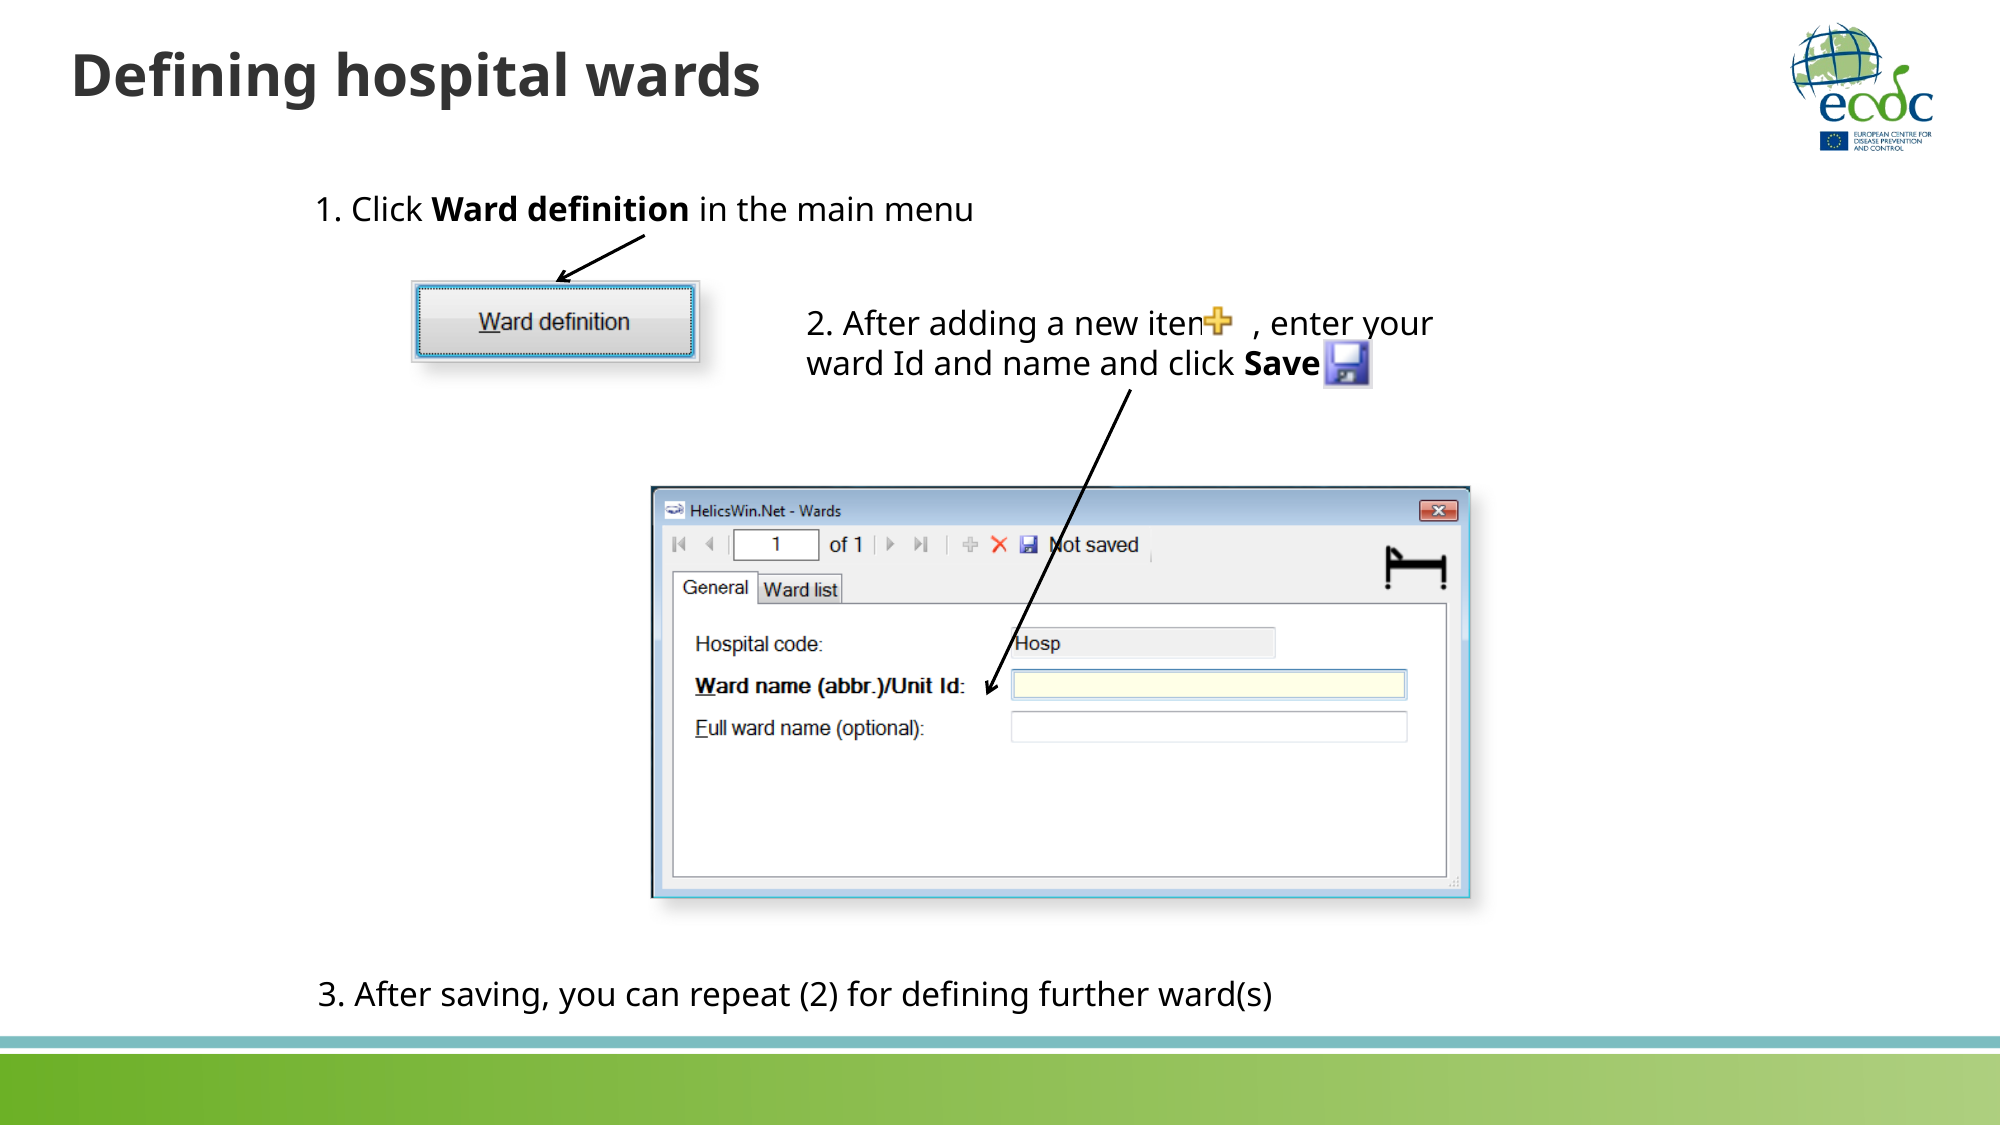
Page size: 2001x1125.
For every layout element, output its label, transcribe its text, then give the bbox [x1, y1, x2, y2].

text_box 3. After saving, you can repeat (2) for defining further ward(s) [303, 965, 1684, 1021]
picture [0, 0, 2000, 1125]
text_box 1. Click Ward definition in the main menu [299, 180, 990, 236]
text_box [986, 390, 1131, 696]
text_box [555, 236, 645, 282]
title Defining hospital wards [70, 46, 1764, 177]
text_box 2. After adding a new item , enter your ward Id and name and click Save [791, 294, 1470, 390]
